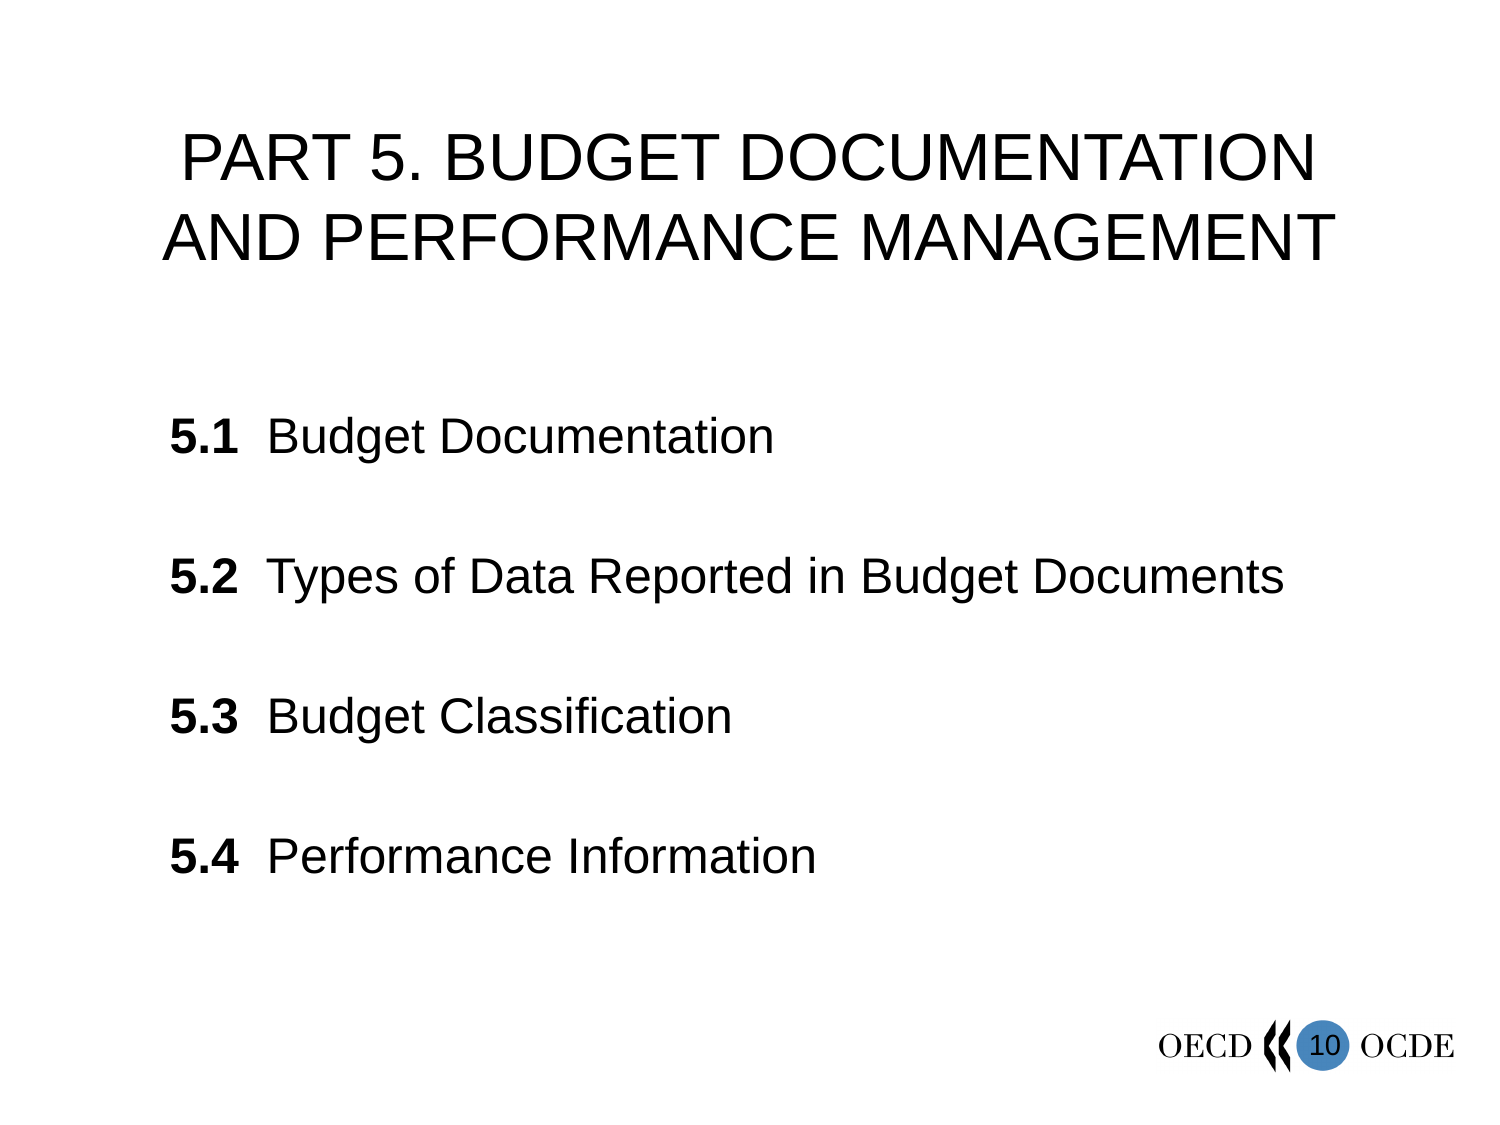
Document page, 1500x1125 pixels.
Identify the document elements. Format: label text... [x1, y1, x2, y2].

picture [1156, 1018, 1456, 1074]
list 5.1 Budget Documentation 5.2 Types of Data Reported in Budget Documents 5.3 Budget Classification 5.4 Performance Information [112, 326, 1388, 1001]
title PART 5. BUDGET DOCUMENTATION AND PERFORMANCE MANAGEMENT [112, 99, 1388, 288]
